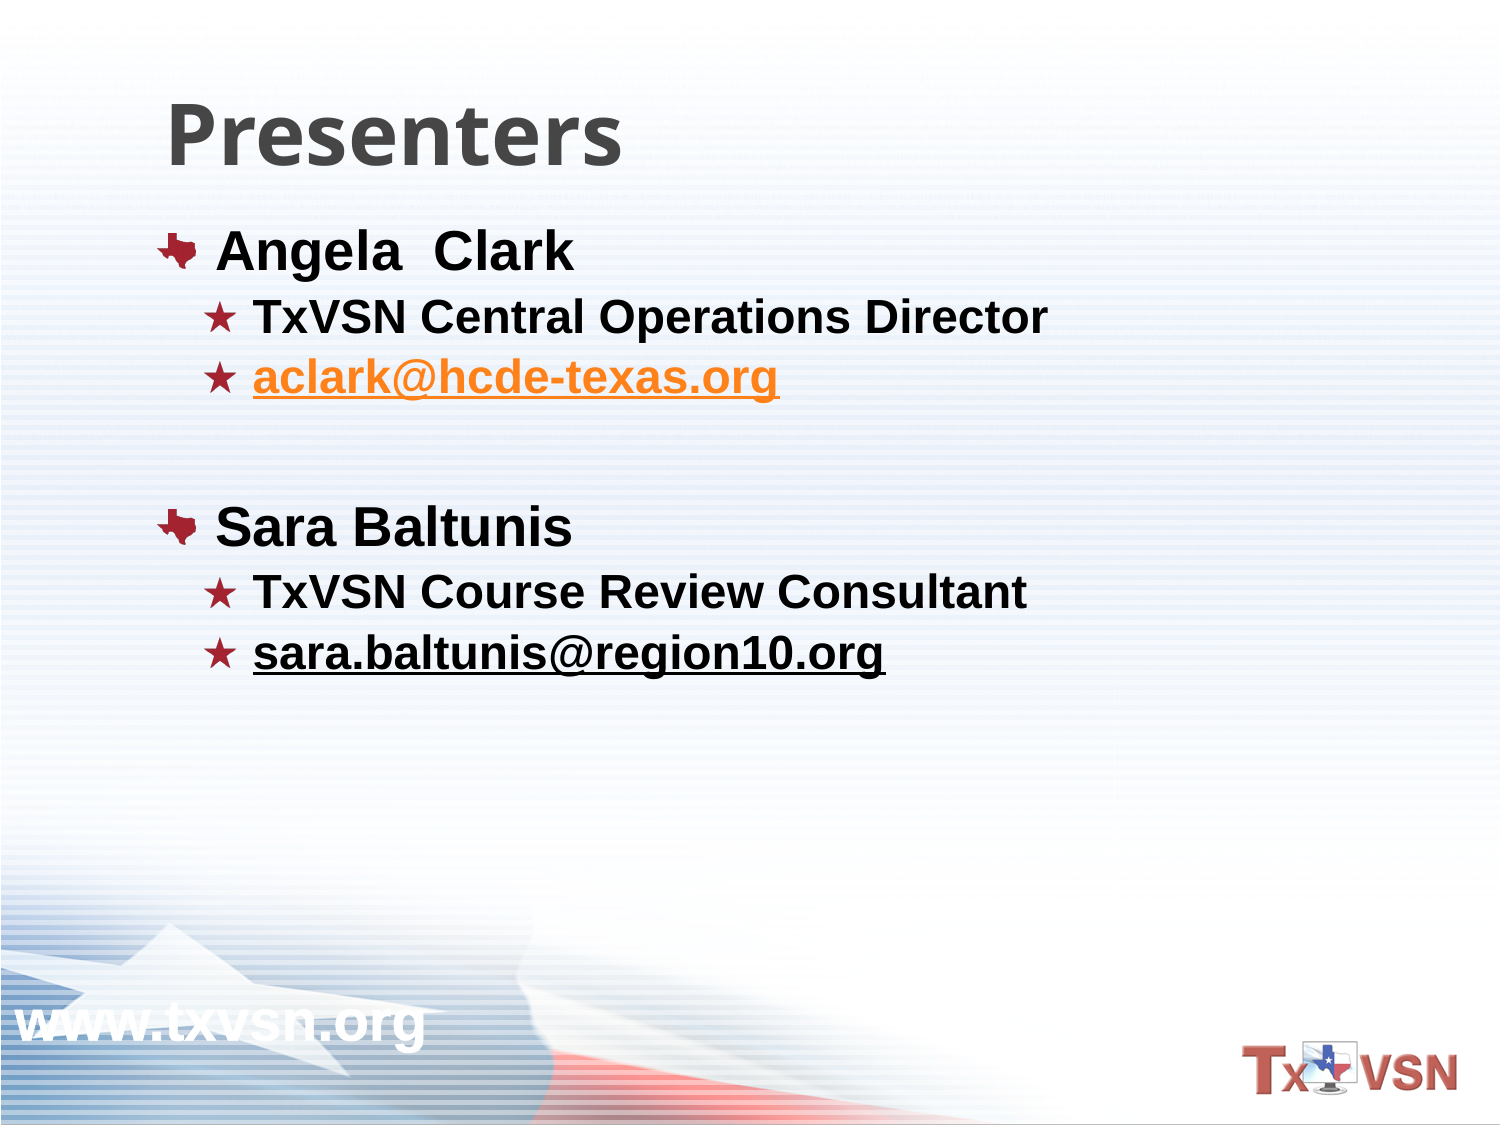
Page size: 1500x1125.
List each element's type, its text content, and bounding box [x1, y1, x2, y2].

text_box www.txvsn.org [0, 975, 613, 1060]
list Angela Clark TxVSN Central Operations Director aclark@hcde-texas.org Sara Baltunis TxVSN Course Review Consultant sara.baltunis@region10.org [125, 212, 1375, 948]
picture [0, 0, 1500, 1125]
title Presenters [150, 37, 1388, 225]
